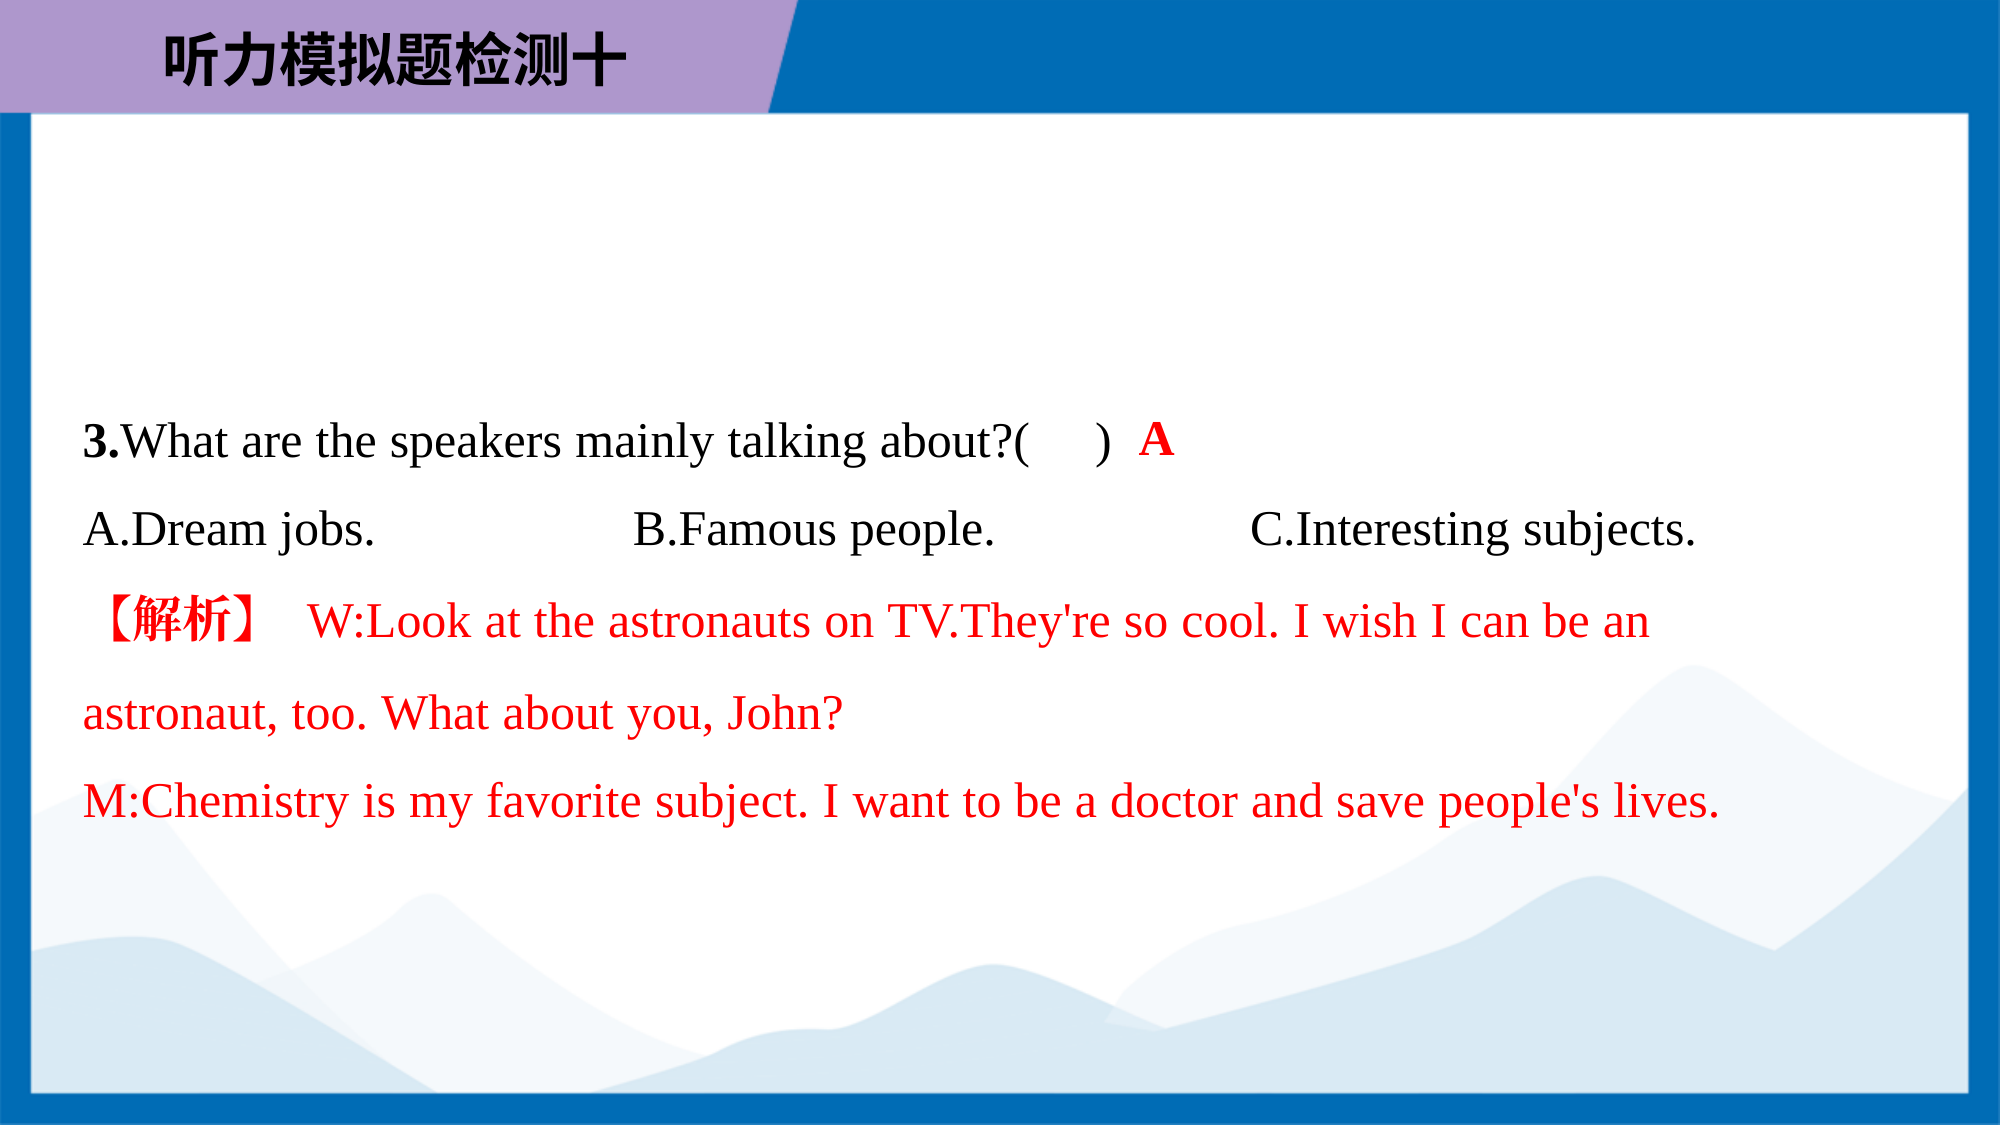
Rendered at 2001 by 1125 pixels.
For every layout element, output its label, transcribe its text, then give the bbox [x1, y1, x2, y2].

text_box 3.What are the speakers mainly talking about?( ) [82, 379, 1917, 458]
text_box A.Dream jobs. B.Famous people. C.Interesting subjects. [82, 467, 1917, 546]
text_box 【解析】 W:Look at the astronauts on TV.They're so cool. I wish I can be an astronaut, too. What about you, John? M:Chemistry is my favorite subject. I want to be a doctor and save people's lives. [82, 556, 1917, 818]
picture [0, 0, 2000, 1125]
text_box A [1120, 378, 1193, 457]
